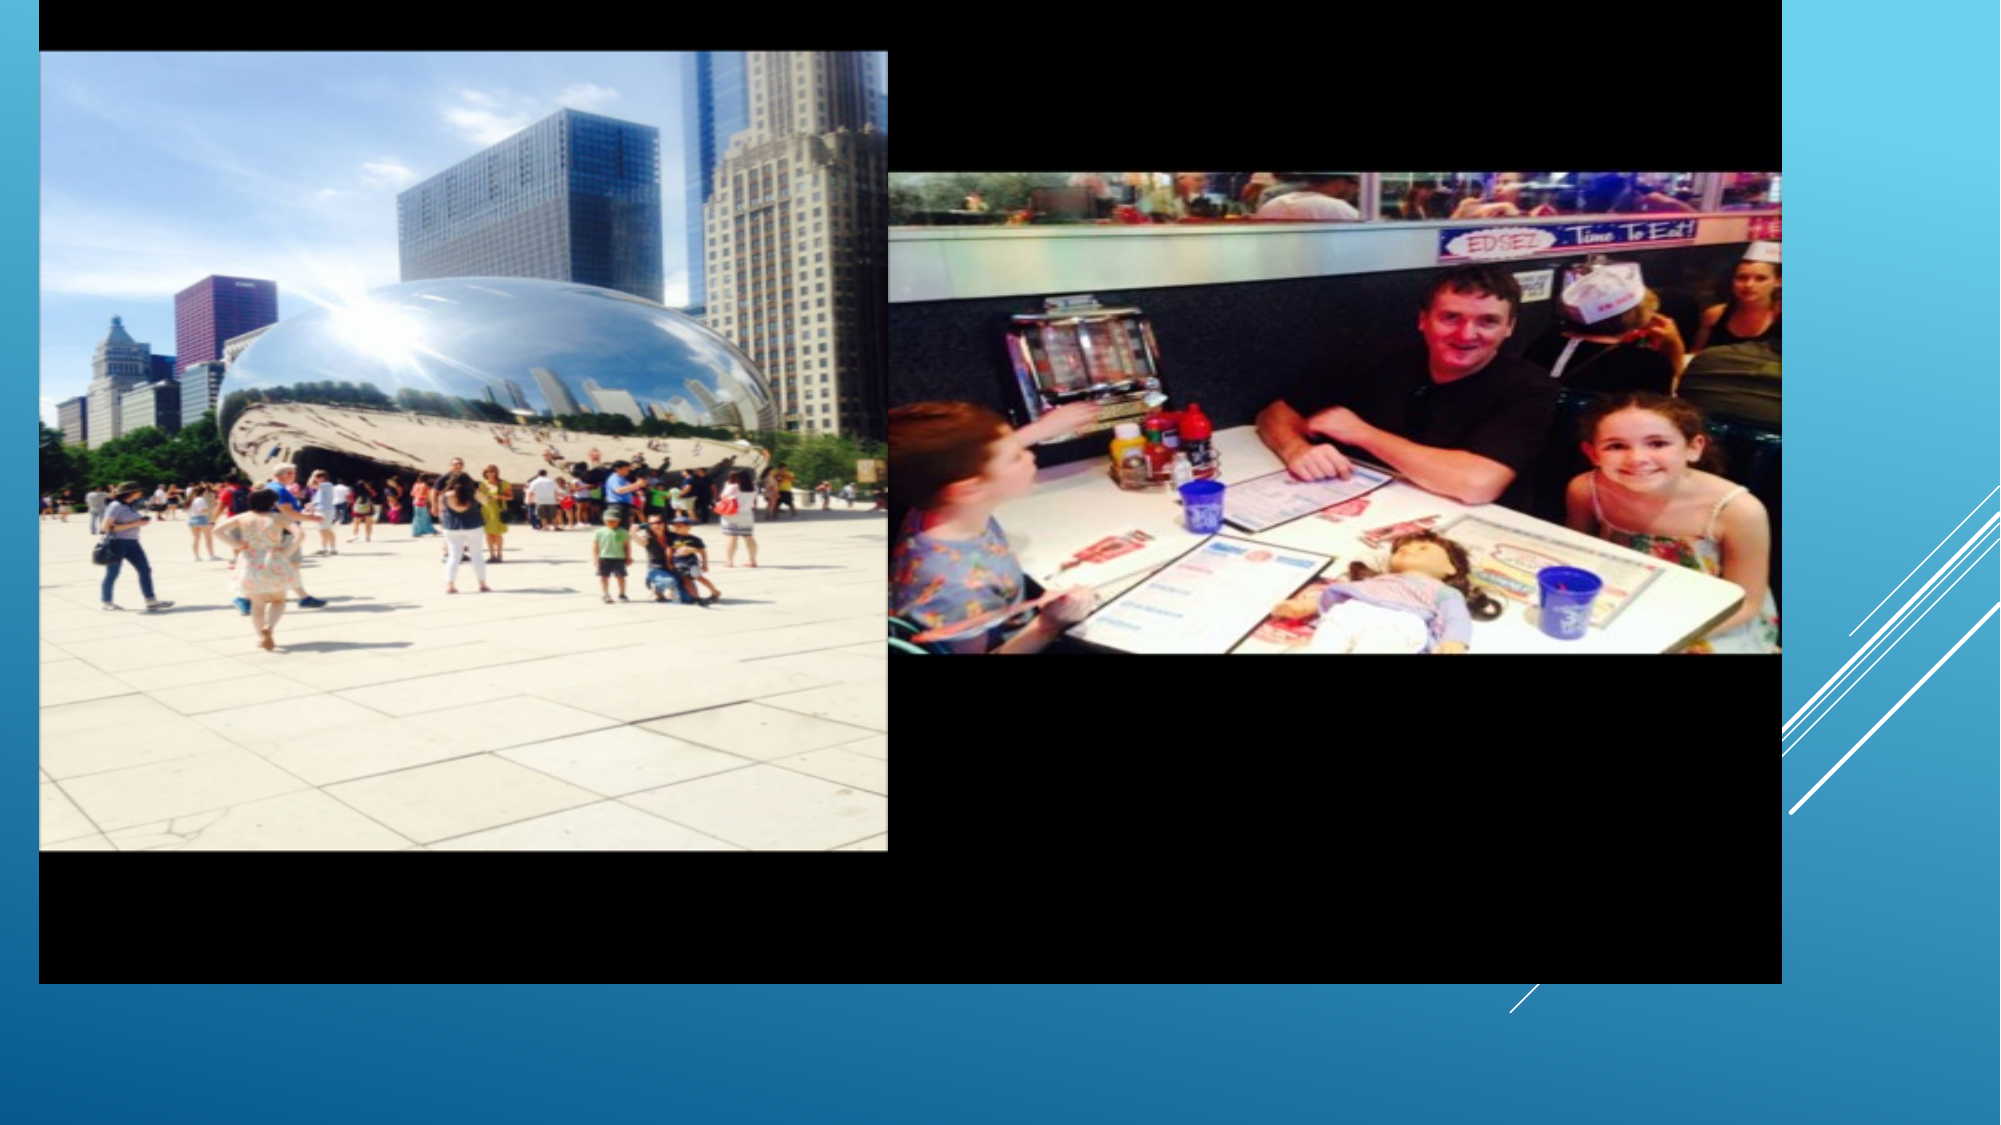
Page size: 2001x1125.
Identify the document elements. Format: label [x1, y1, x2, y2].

list [38, 0, 888, 984]
list [888, 0, 1782, 984]
